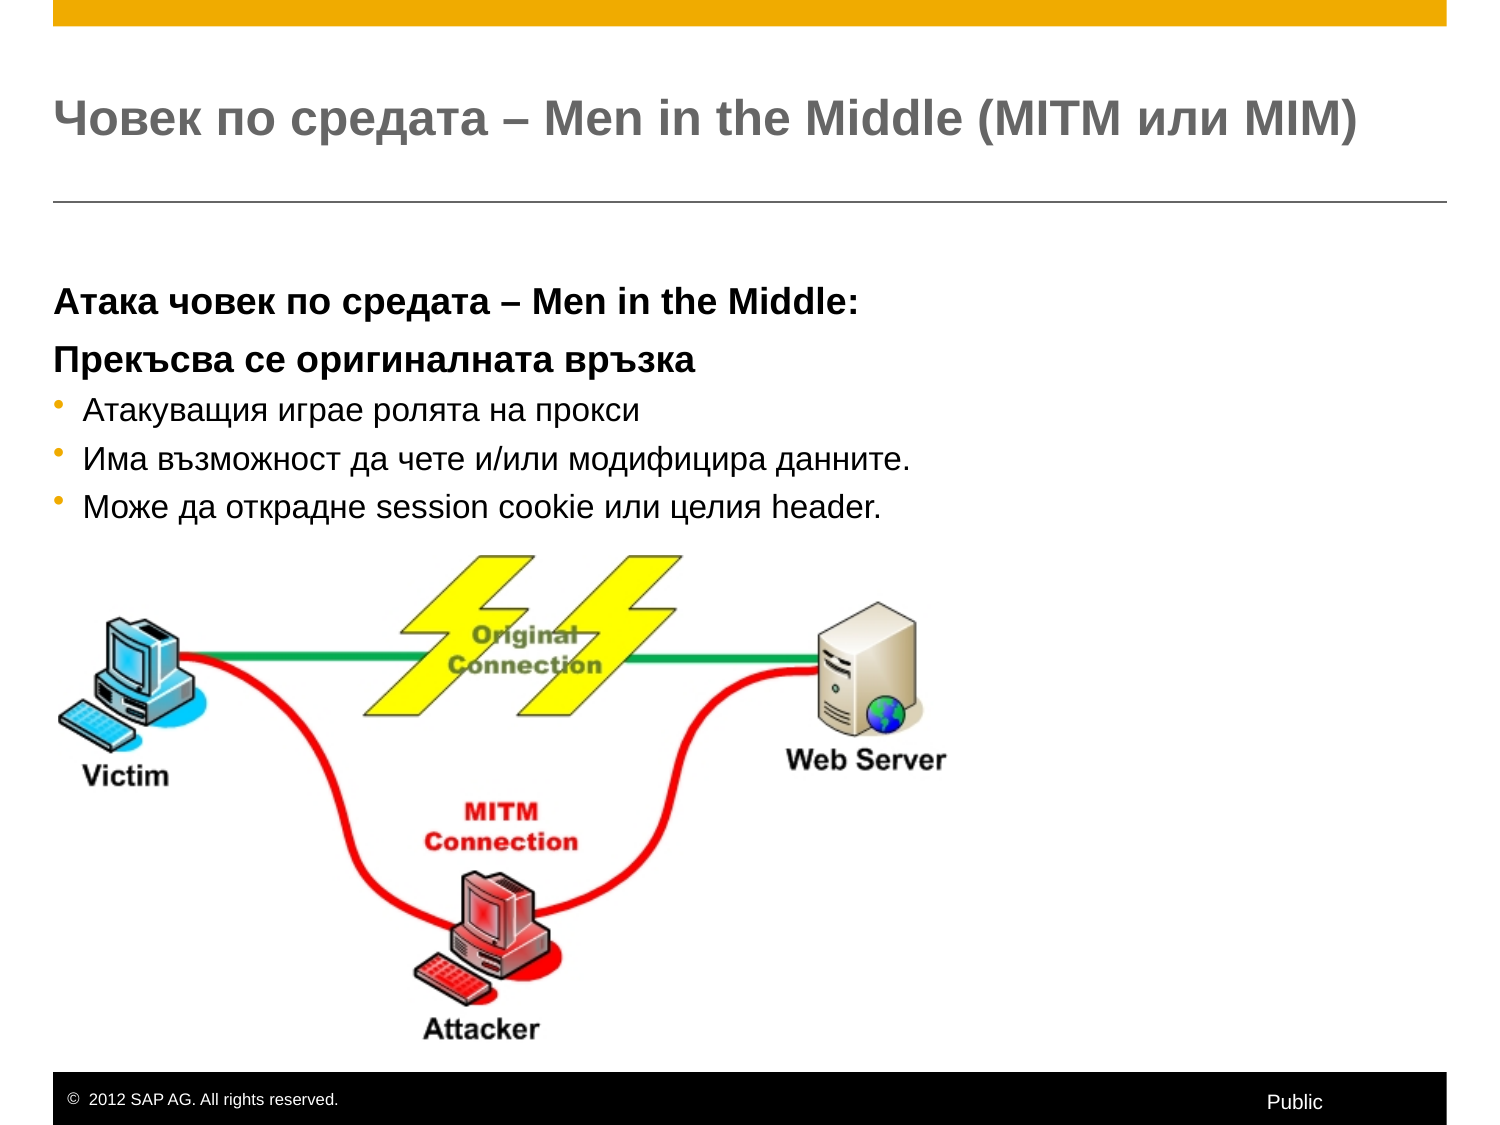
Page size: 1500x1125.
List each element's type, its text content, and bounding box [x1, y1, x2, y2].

title Човек по средата – Men in the Middle (MITM или MIM) [53, 53, 1447, 178]
list Атака човек по средата – Men in the Middle: Прекъсва се оригиналната връзка Атакуващия играе ролята на прокси Има възможност да чете и/или модифицира данните. Може да открадне session cookie или целия header. [53, 277, 964, 998]
picture [58, 554, 948, 1050]
